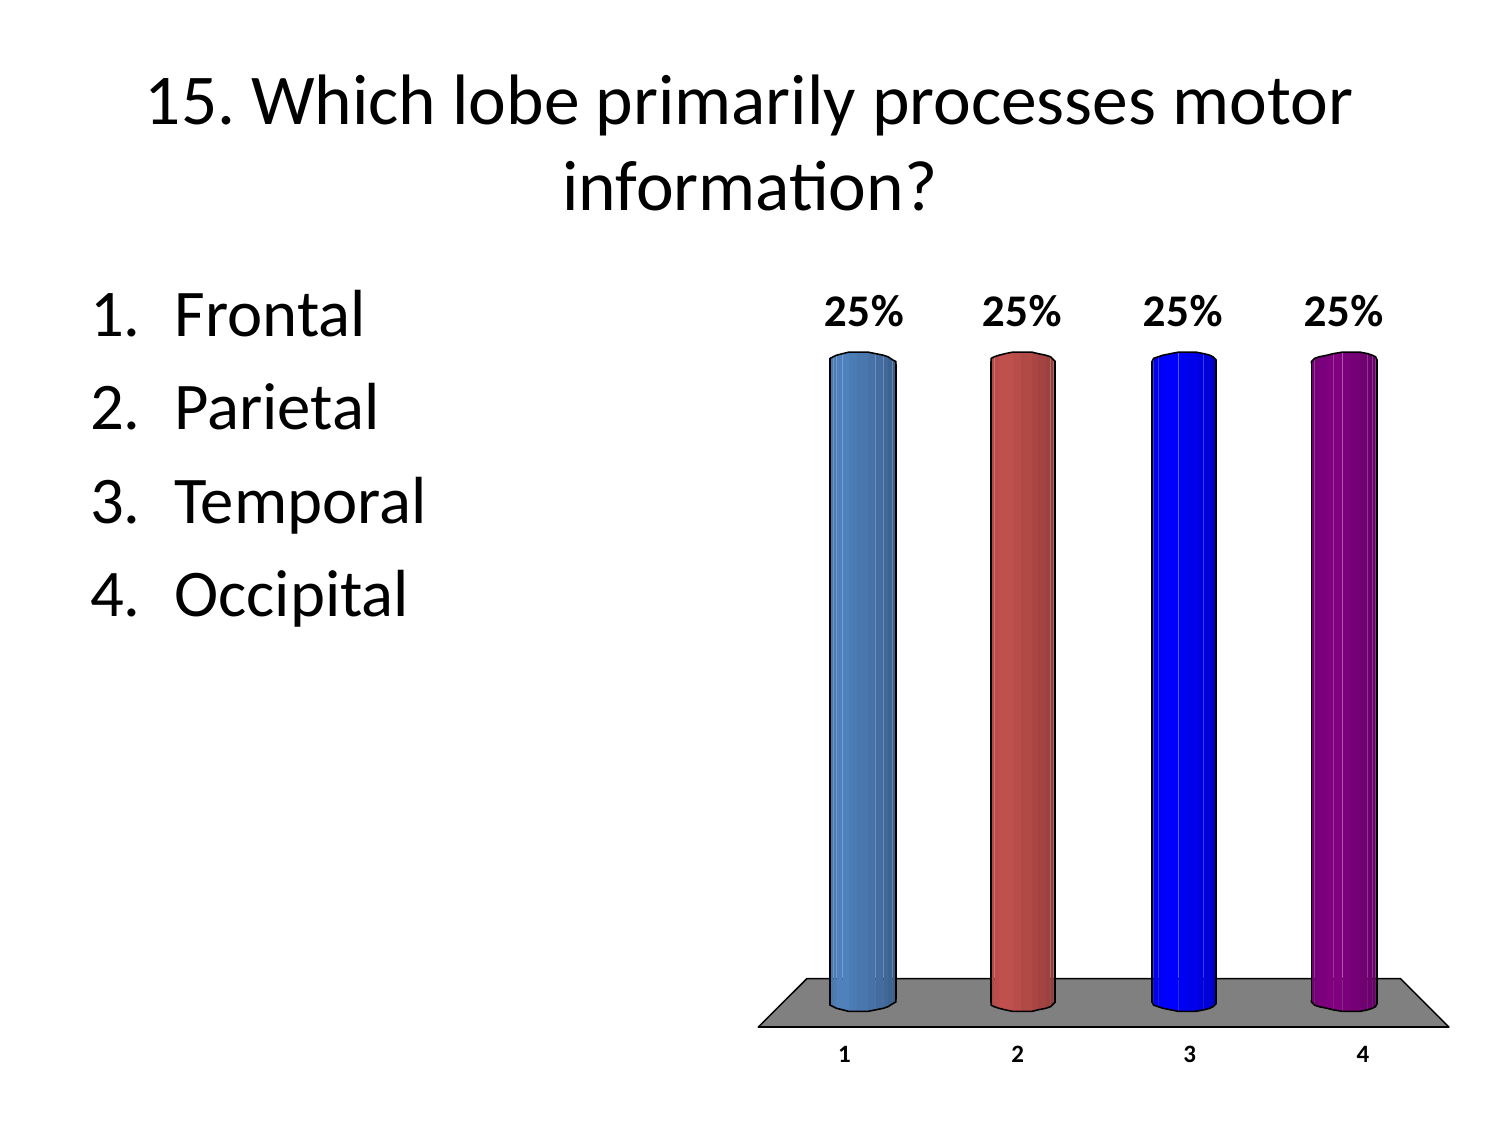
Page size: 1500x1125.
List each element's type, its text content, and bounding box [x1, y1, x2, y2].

title 15. Which lobe primarily processes motor information? [75, 45, 1425, 233]
list Frontal Parietal Temporal Occipital [75, 262, 750, 1005]
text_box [739, 270, 1490, 1115]
